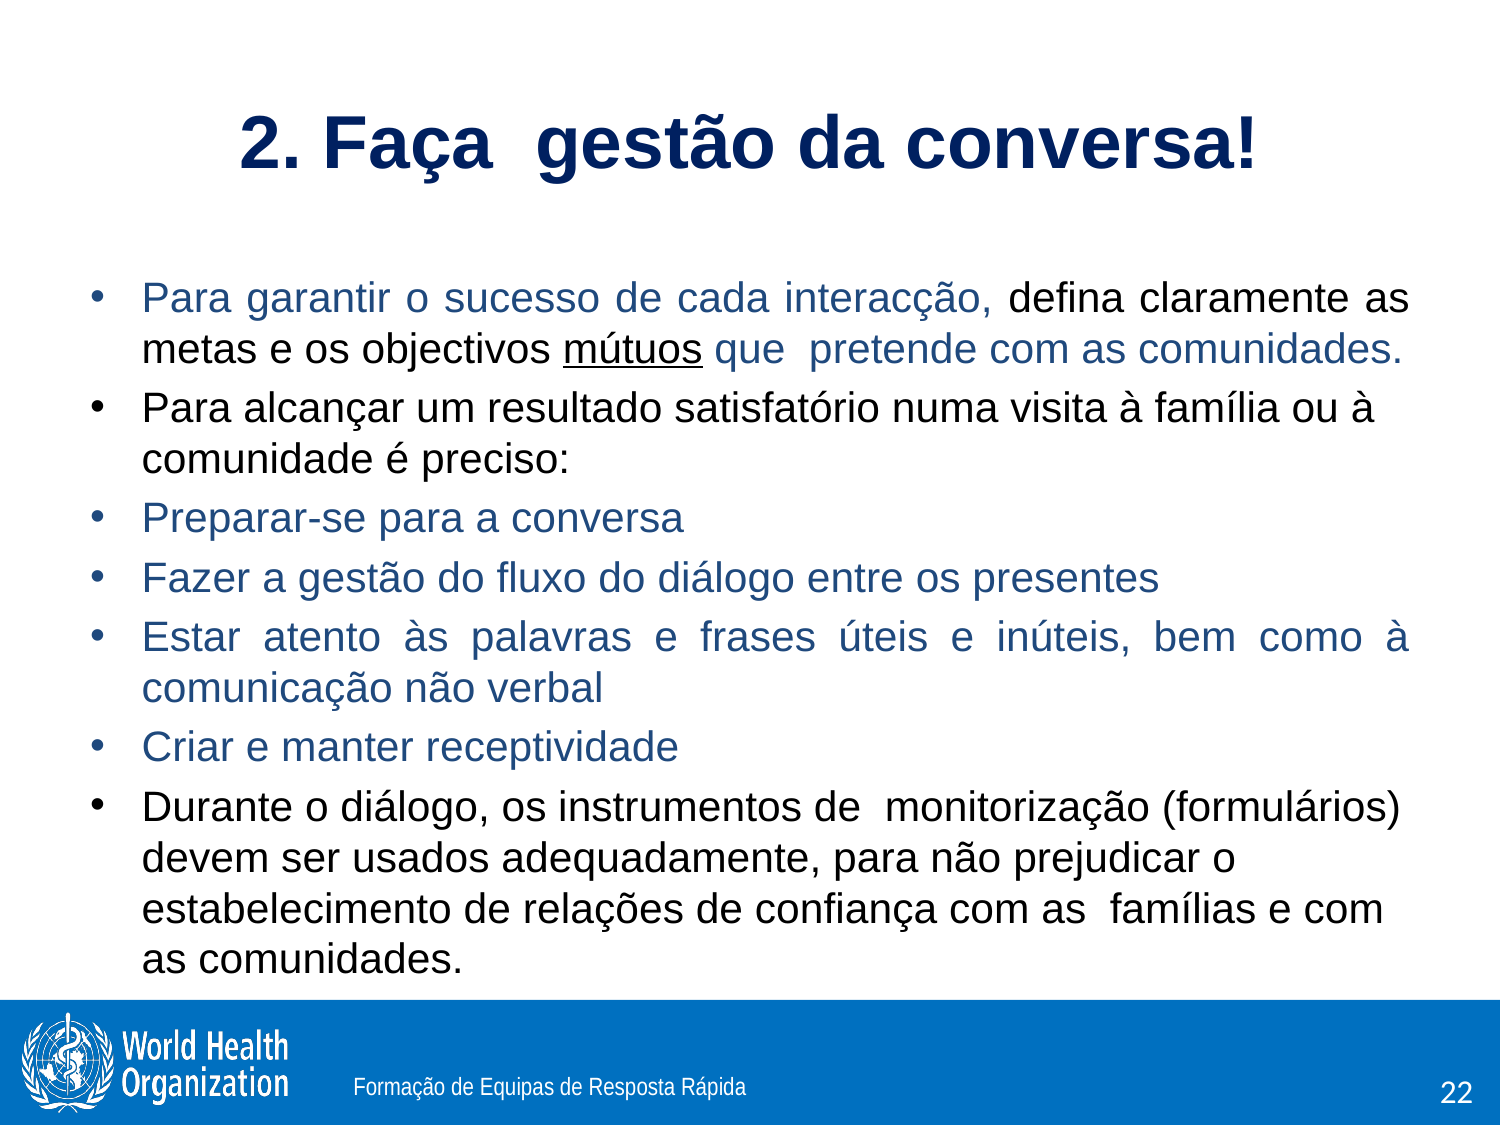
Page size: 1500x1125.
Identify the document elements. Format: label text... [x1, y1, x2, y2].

title 2. Faça gestão da conversa! [75, 45, 1425, 233]
picture [21, 1012, 288, 1113]
list Para garantir o sucesso de cada interacção, defina claramente as metas e os objectivos mútuos que pretende com as comunidades. Para alcançar um resultado satisfatório numa visita à família ou à comunidade é preciso: Preparar-se para a conversa Fazer a gestão do fluxo do diálogo entre os presentes Estar atento às palavras e frases úteis e inúteis, bem como à comunicação não verbal Criar e manter receptividade Durante o diálogo, os instrumentos de monitorização (formulários) devem ser usados adequadamente, para não prejudicar o estabelecimento de relações de confiança com as famílias e com as comunidades. [75, 262, 1425, 1005]
